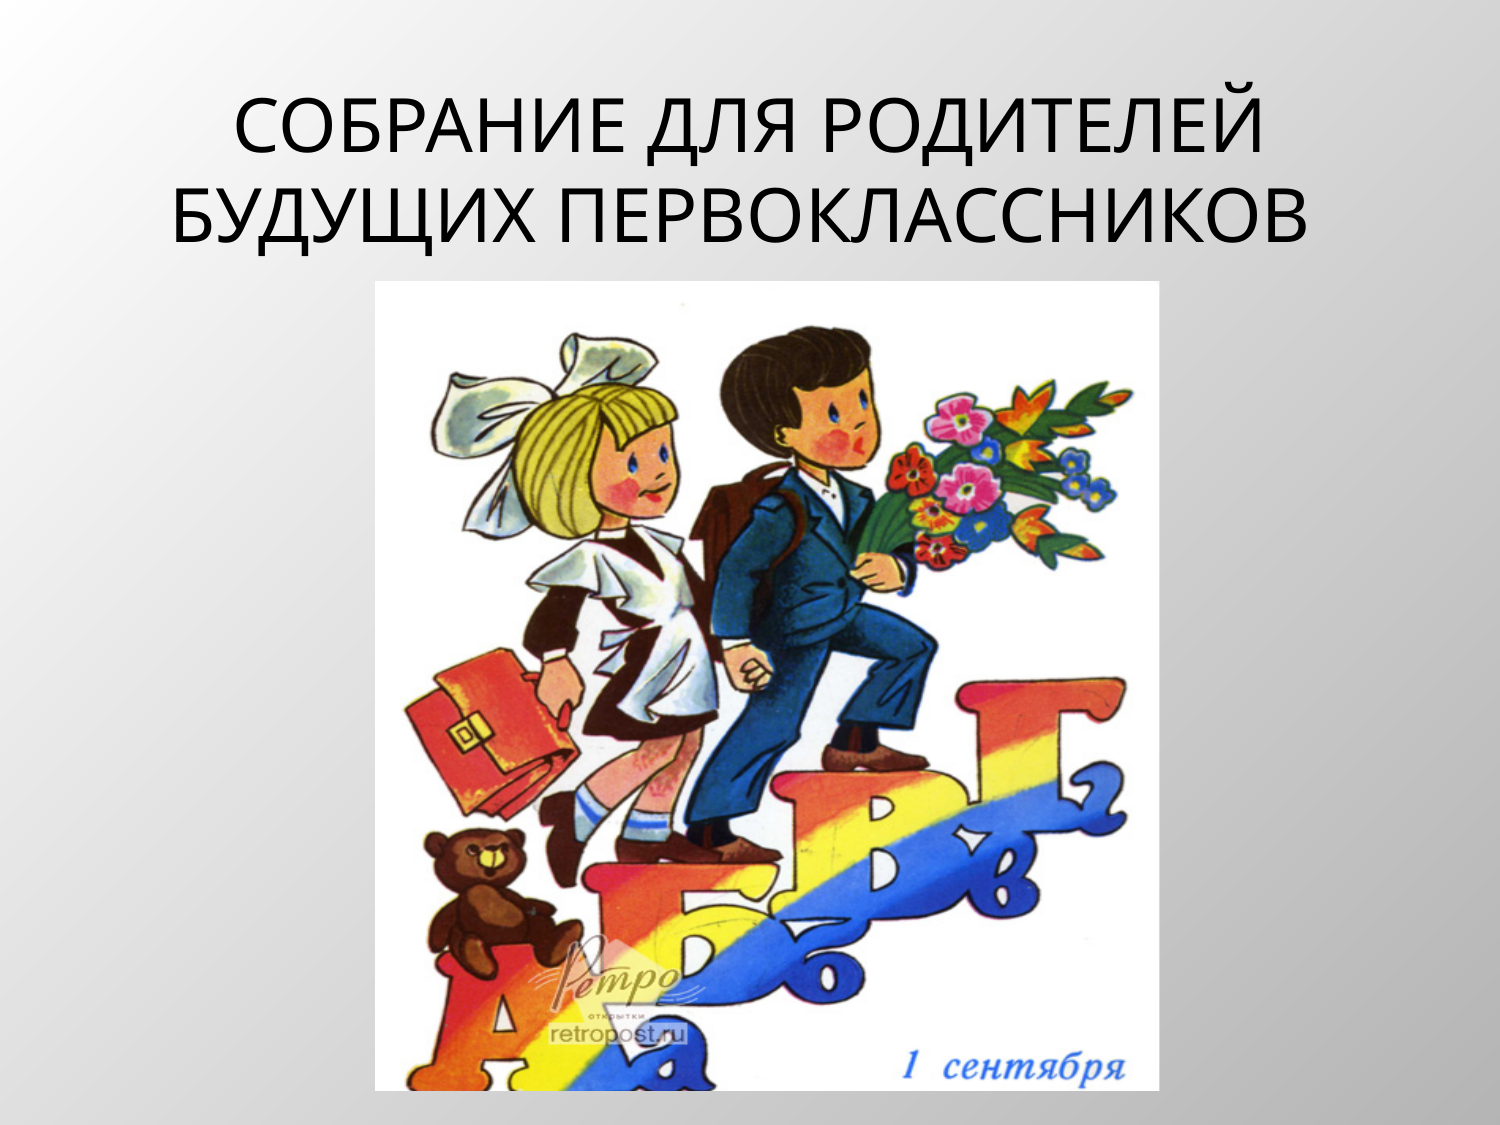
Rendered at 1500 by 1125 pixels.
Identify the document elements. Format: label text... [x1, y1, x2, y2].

picture [374, 280, 1160, 1091]
title Собрание для родителей будущих первоклассников [112, 35, 1388, 258]
